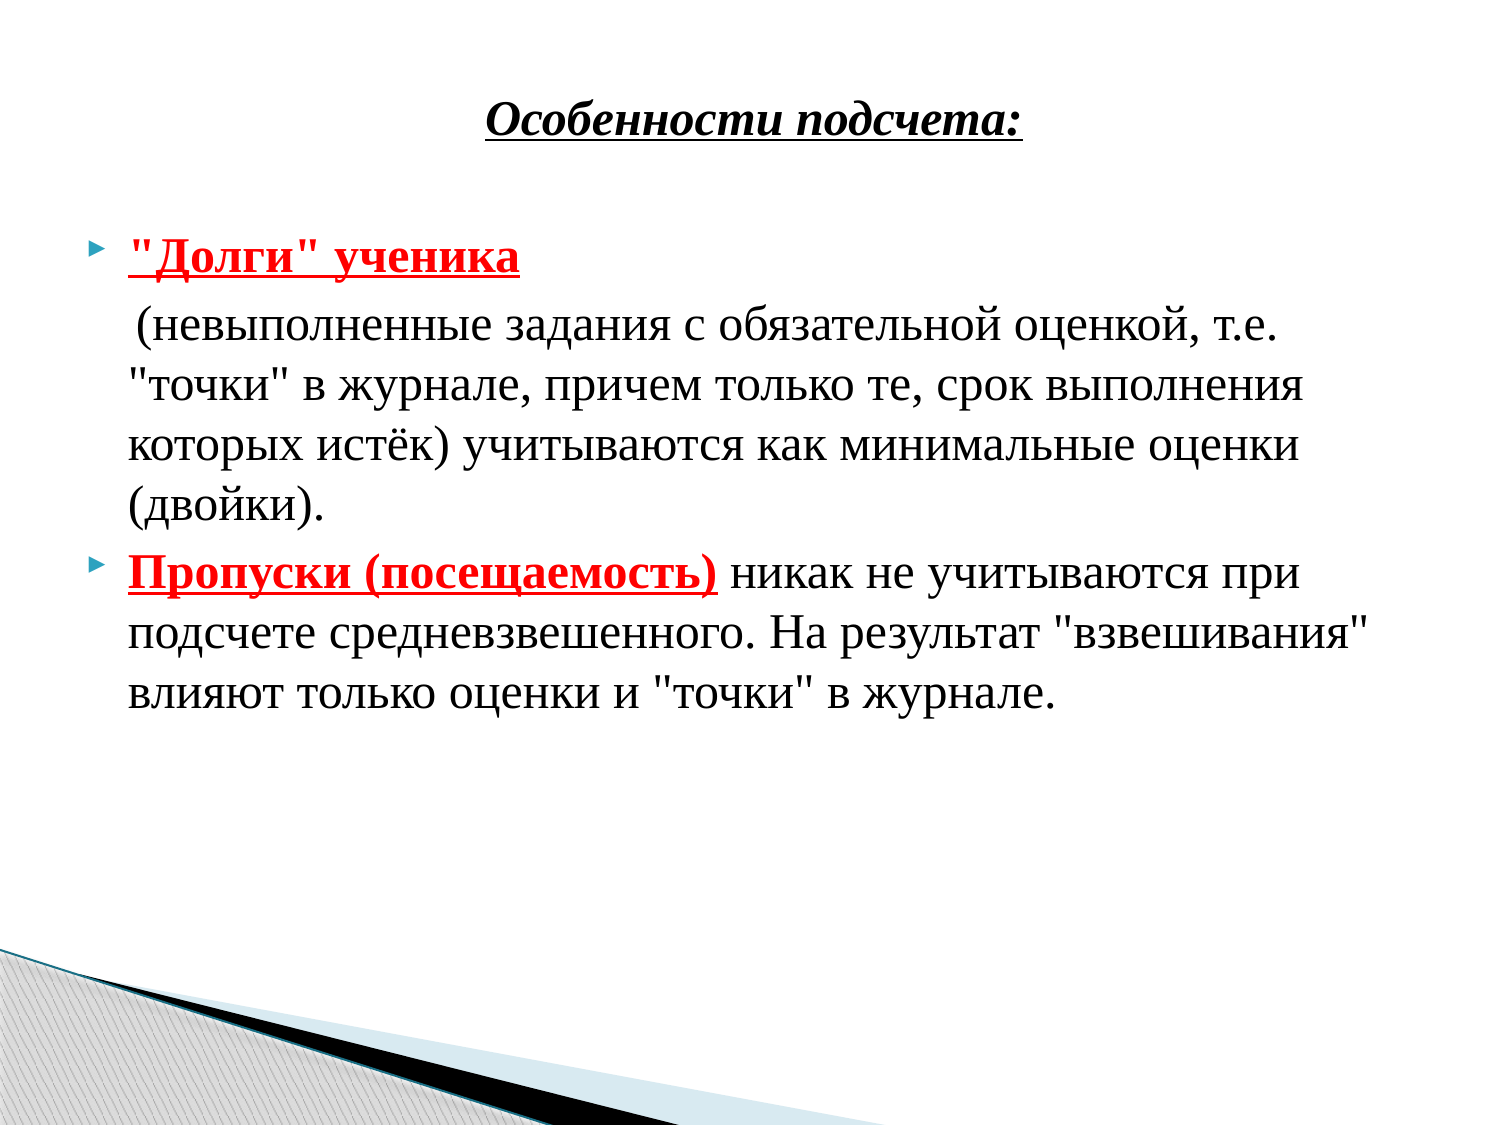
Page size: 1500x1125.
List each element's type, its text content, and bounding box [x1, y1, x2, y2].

list Особенности подсчета: "Долги" ученика (невыполненные задания с обязательной оценкой, т.е. "точки" в журнале, причем только те, срок выполнения которых истёк) учитываются как минимальные оценки (двойки). Пропуски (посещаемость) никак не учитываются при подсчете средневзвешенного. На результат "взвешивания" влияют только оценки и "точки" в журнале. [53, 78, 1437, 935]
